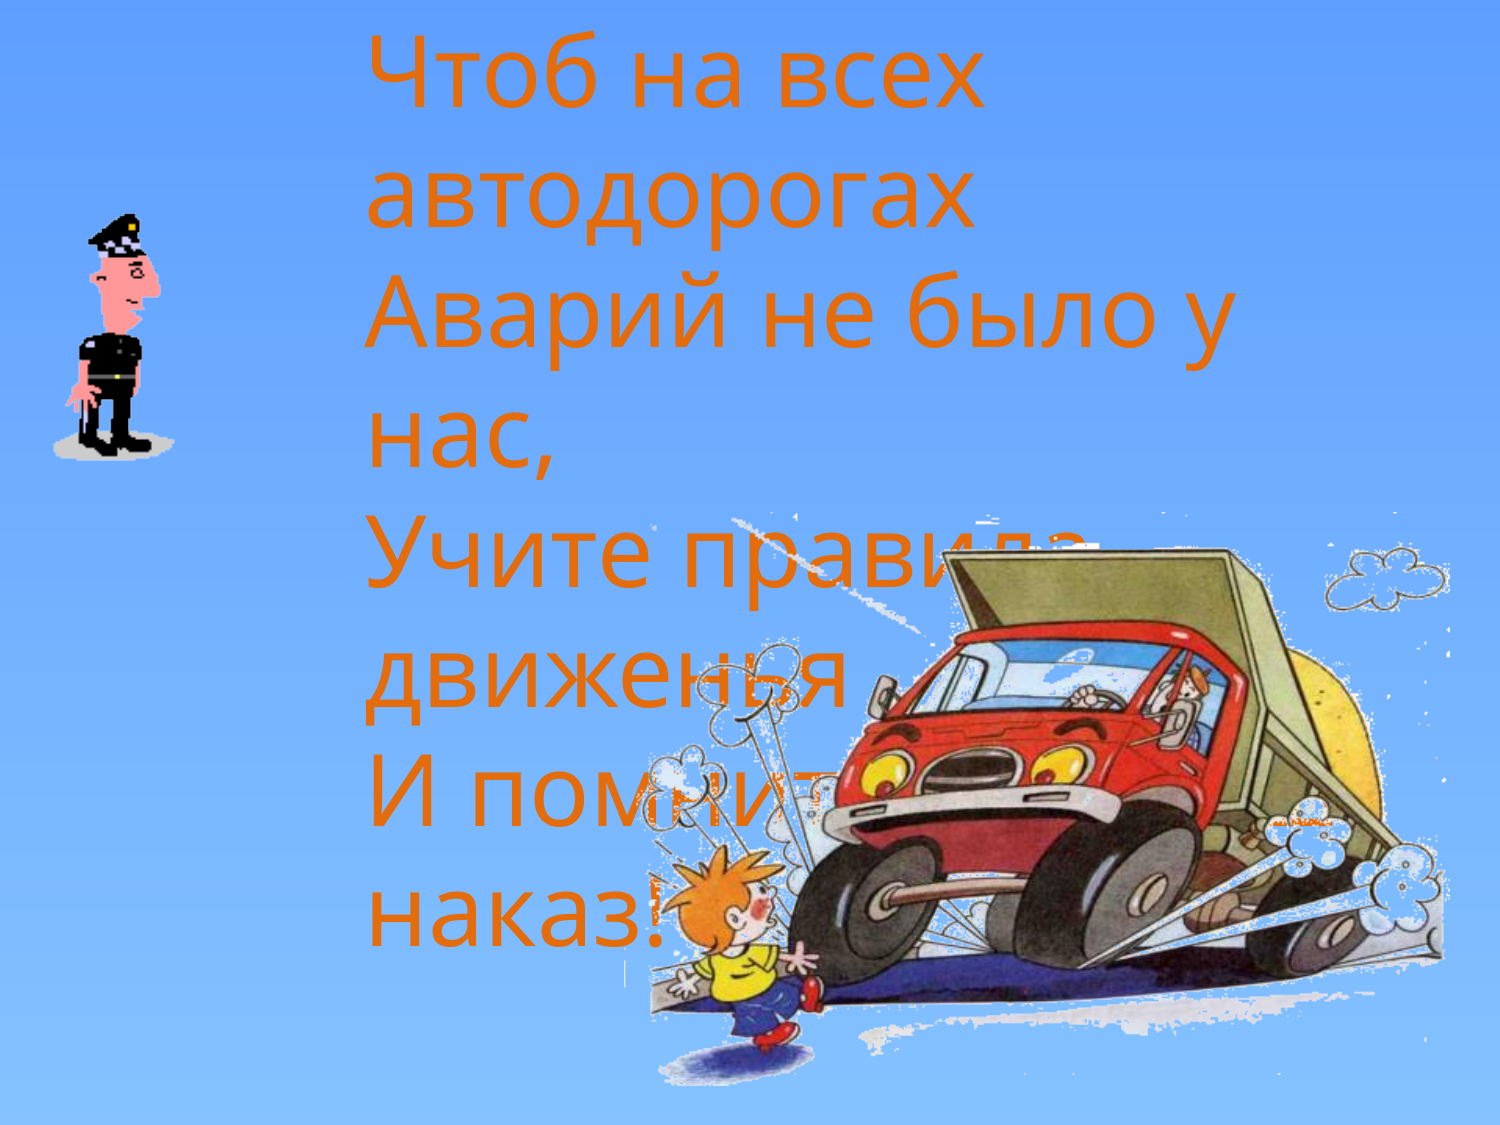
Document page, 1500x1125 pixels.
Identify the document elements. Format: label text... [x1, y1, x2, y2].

picture [624, 512, 1451, 1087]
text_box Чтоб на всех автодорогах Аварий не было у нас, Учите правила движенья И помните про наш наказ! [349, 0, 1462, 975]
picture [49, 212, 238, 463]
